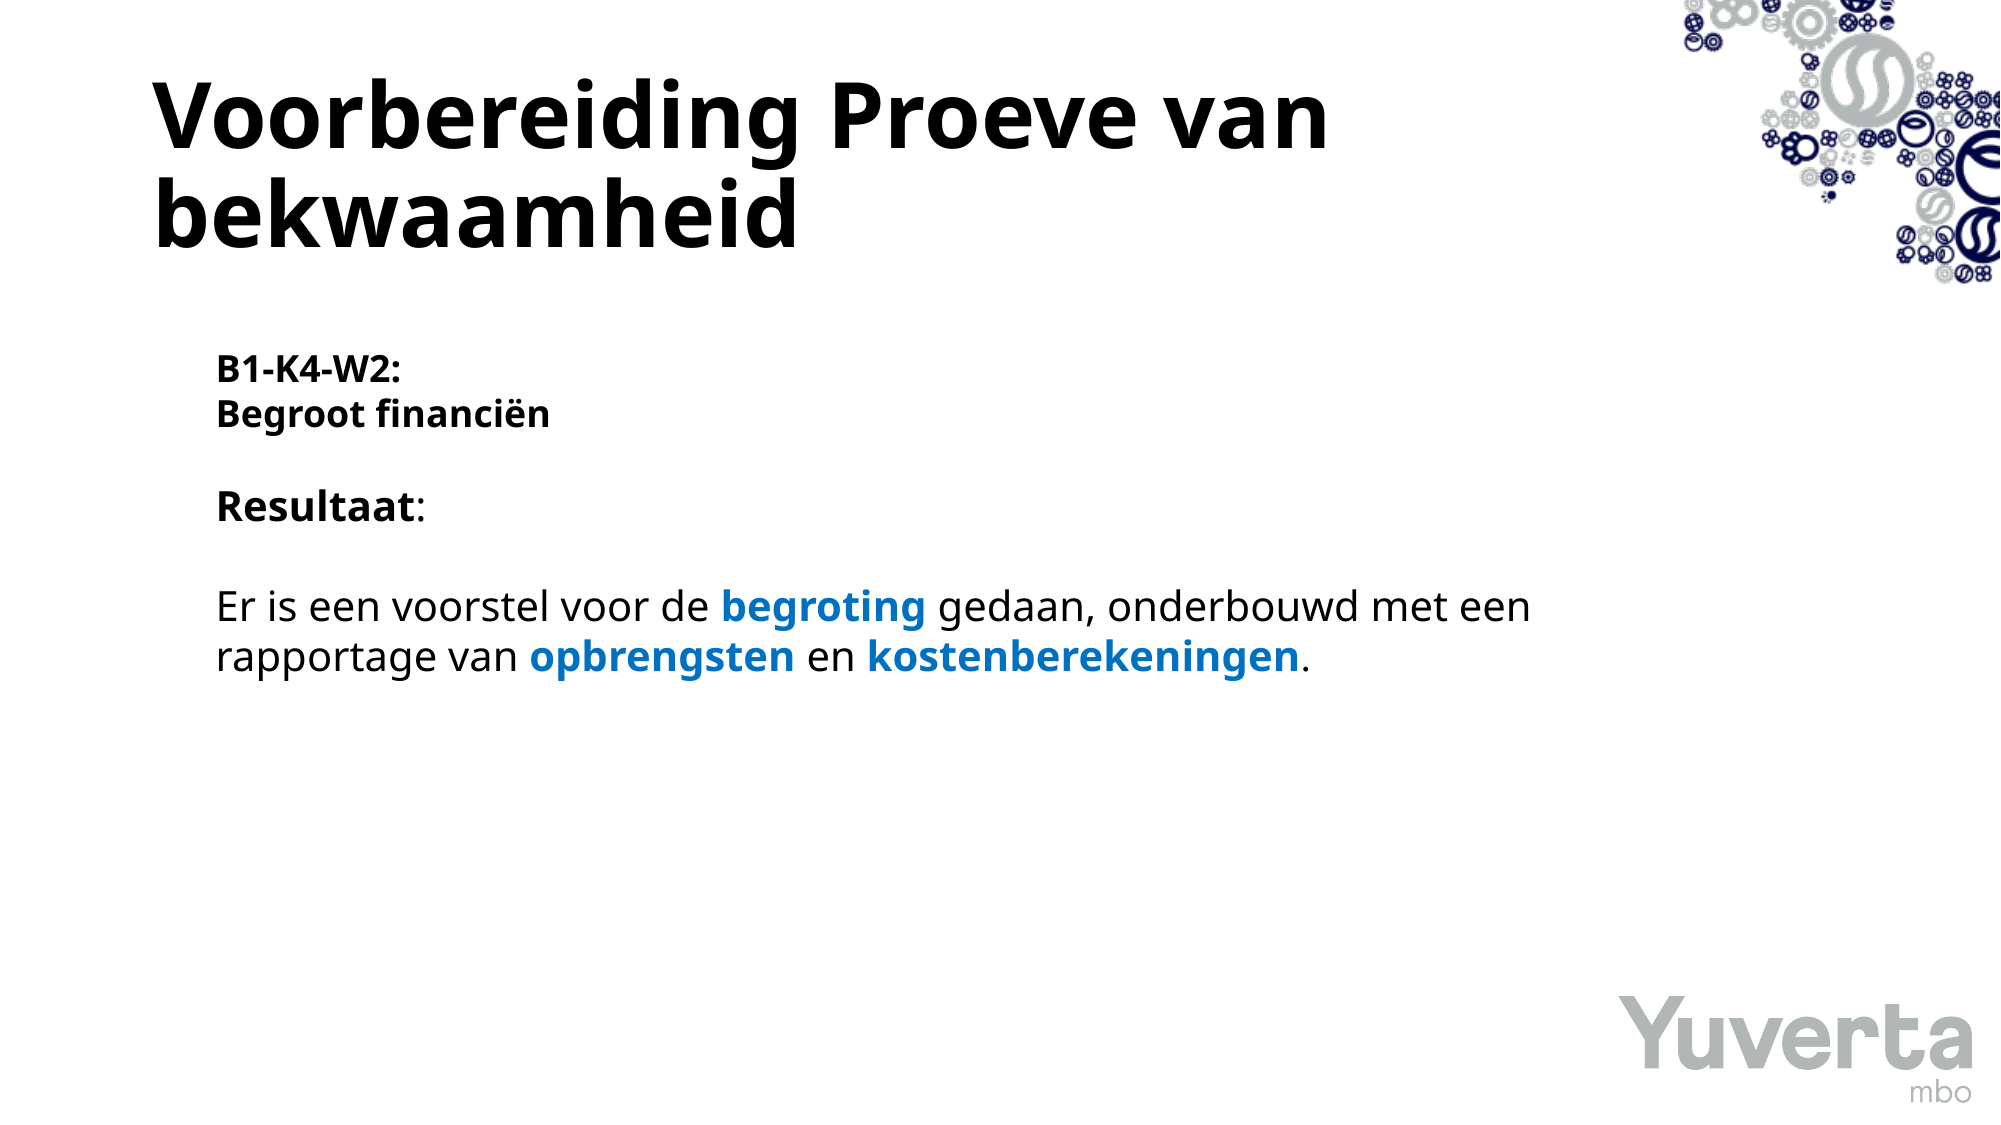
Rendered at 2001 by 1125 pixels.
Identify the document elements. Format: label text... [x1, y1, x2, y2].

picture [0, 0, 2000, 1125]
title Voorbereiding Proeve van bekwaamheid [137, 59, 1863, 278]
text_box B1-K4-W2: Begroot financiën Resultaat: Er is een voorstel voor de begroting gedaan, onderbouwd met een rapportage van opbrengsten en kostenberekeningen. [200, 337, 1736, 733]
